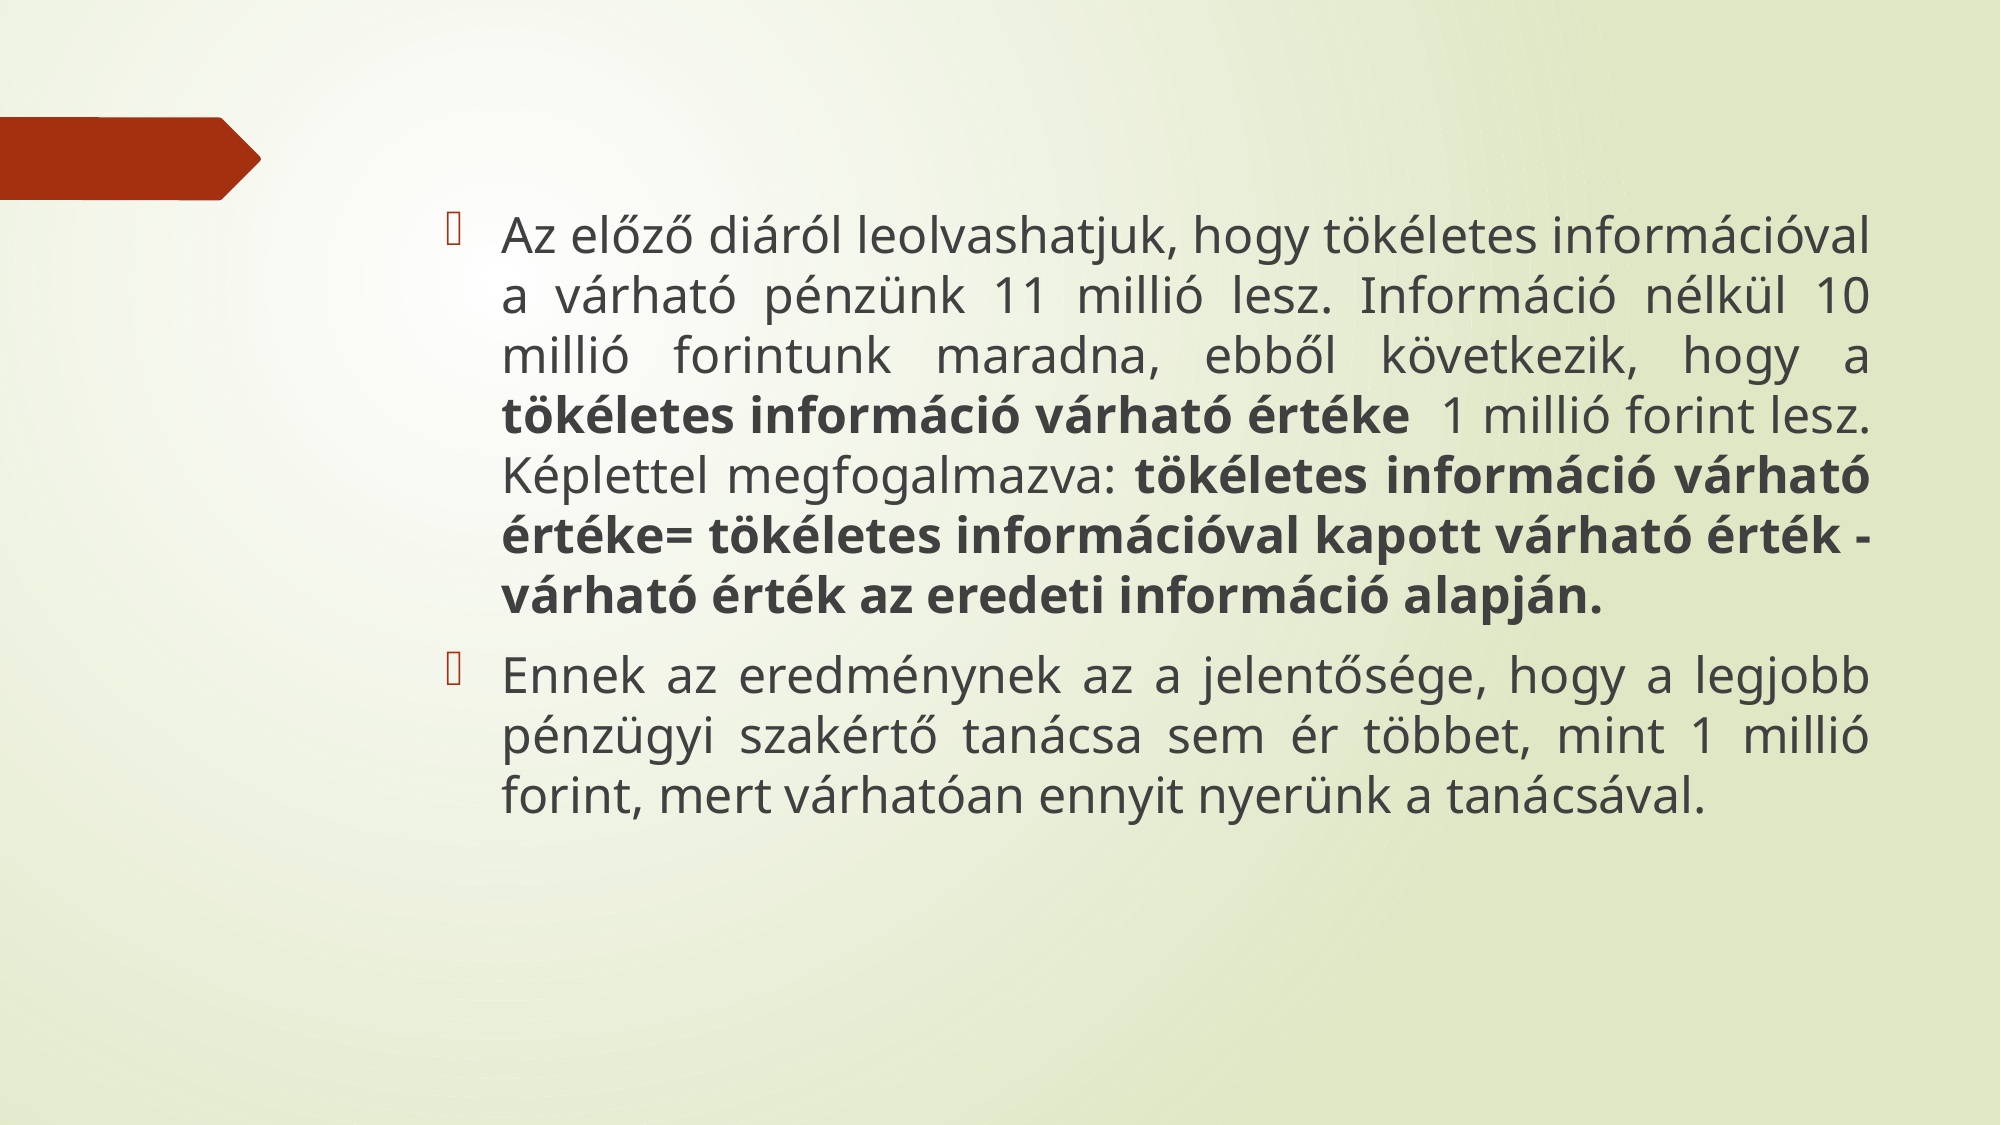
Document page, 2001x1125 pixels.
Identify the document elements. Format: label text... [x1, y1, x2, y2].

list Az előző diáról leolvashatjuk, hogy tökéletes információval a várható pénzünk 11 millió lesz. Információ nélkül 10 millió forintunk maradna, ebből következik, hogy a tökéletes információ várható értéke 1 millió forint lesz. Képlettel megfogalmazva: tökéletes információ várható értéke= tökéletes információval kapott várható érték - várható érték az eredeti információ alapján. Ennek az eredménynek az a jelentősége, hogy a legjobb pénzügyi szakértő tanácsa sem ér többet, mint 1 millió forint, mert várhatóan ennyit nyerünk a tanácsával. [430, 195, 1888, 970]
